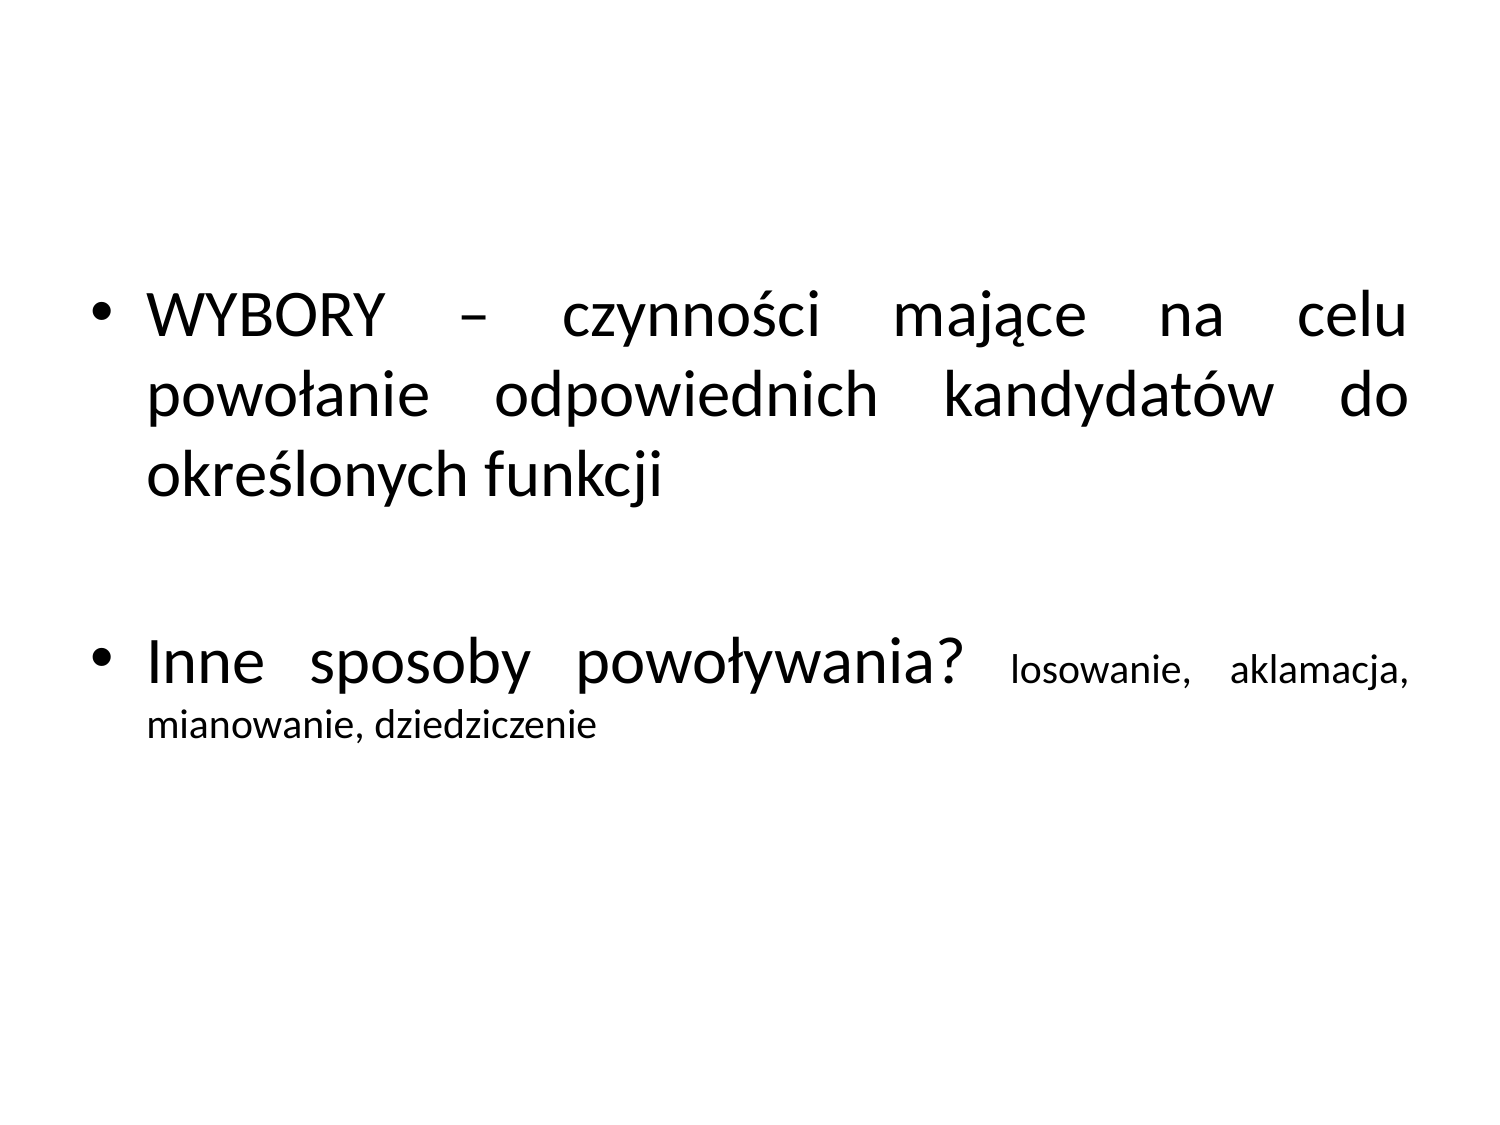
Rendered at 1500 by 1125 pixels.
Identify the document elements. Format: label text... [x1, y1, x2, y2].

list WYBORY – czynności mające na celu powołanie odpowiednich kandydatów do określonych funkcji Inne sposoby powoływania? losowanie, aklamacja, mianowanie, dziedziczenie [75, 262, 1425, 1005]
